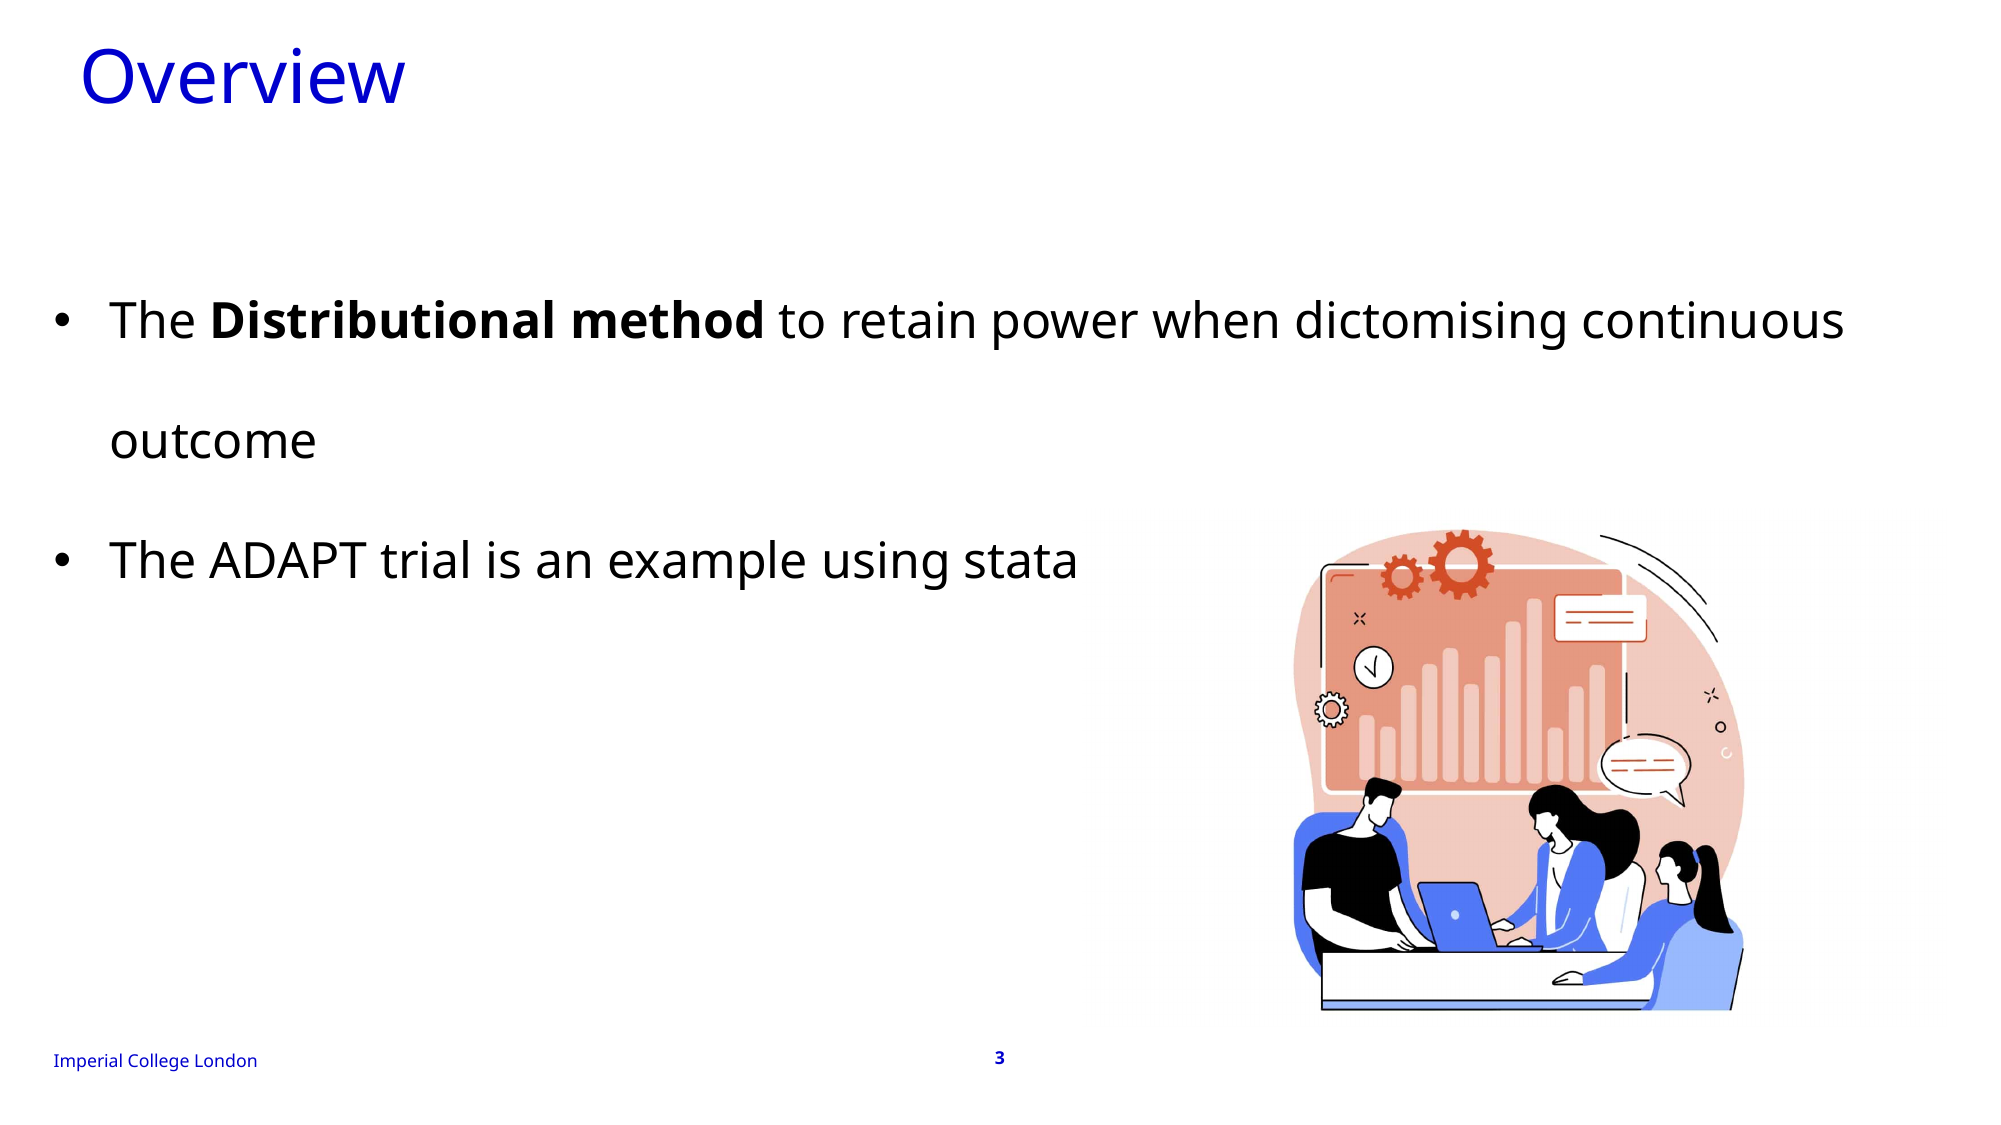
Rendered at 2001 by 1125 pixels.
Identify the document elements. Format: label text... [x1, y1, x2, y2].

title Overview [79, 38, 1973, 146]
list The Distributional method to retain power when dictomising continuous outcome The ADAPT trial is an example using stata command distdicho [53, 228, 1947, 1028]
picture [1082, 508, 1947, 1028]
slide_number 3 [973, 1048, 1027, 1072]
